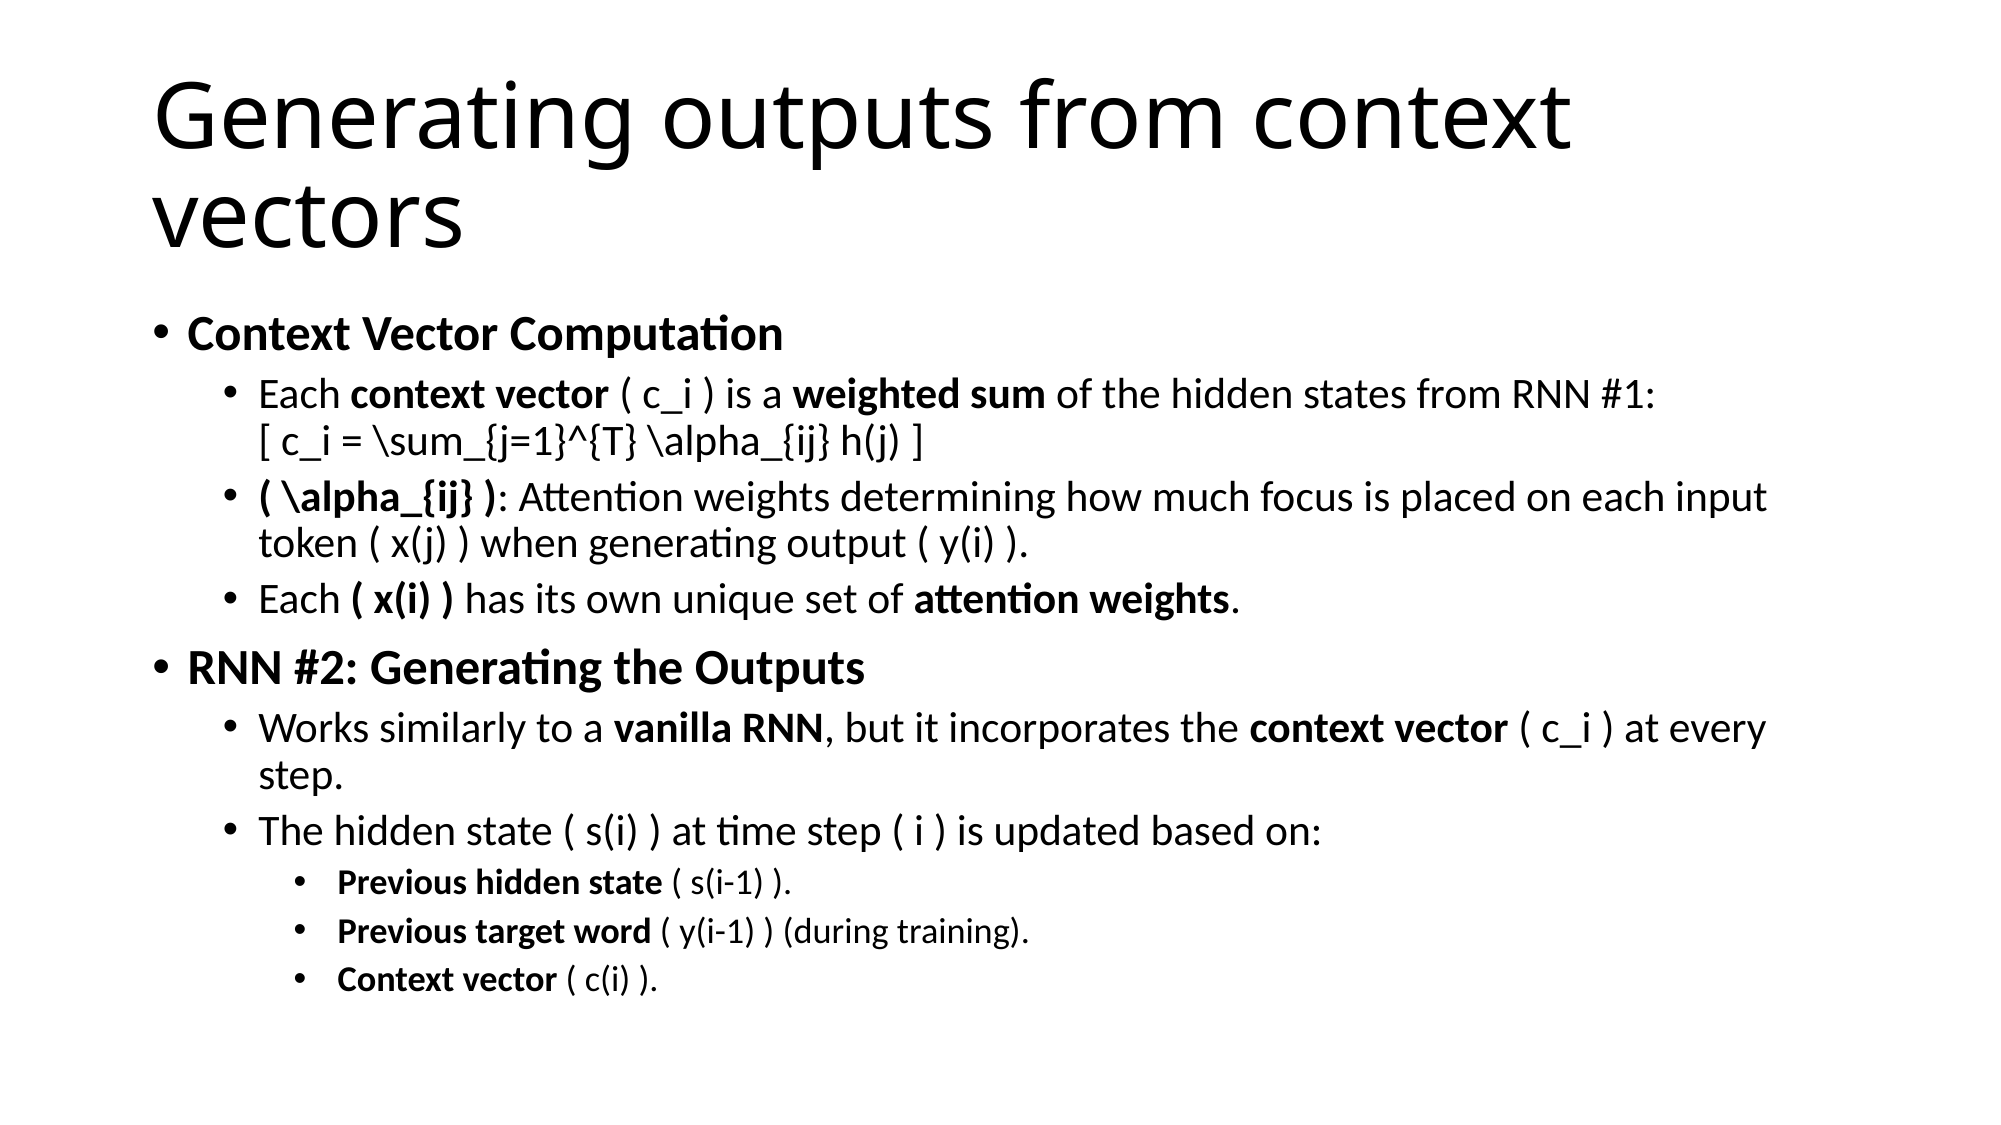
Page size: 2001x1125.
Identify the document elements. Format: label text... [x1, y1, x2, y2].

title Generating outputs from context vectors [137, 59, 1863, 278]
list Context Vector Computation Each context vector ( c_i ) is a weighted sum of the hidden states from RNN #1: [ c_i = \sum_{j=1}^{T} \alpha_{ij} h(j) ] ( \alpha_{ij} ): Attention weights determining how much focus is placed on each input token ( x(j) ) when generating output ( y(i) ). Each ( x(i) ) has its own unique set of attention weights. RNN #2: Generating the Outputs Works similarly to a vanilla RNN, but it incorporates the context vector ( c_i ) at every step. The hidden state ( s(i) ) at time step ( i ) is updated based on: Previous hidden state ( s(i-1) ). Previous target word ( y(i-1) ) (during training). Context vector ( c(i) ). [137, 299, 1863, 1014]
